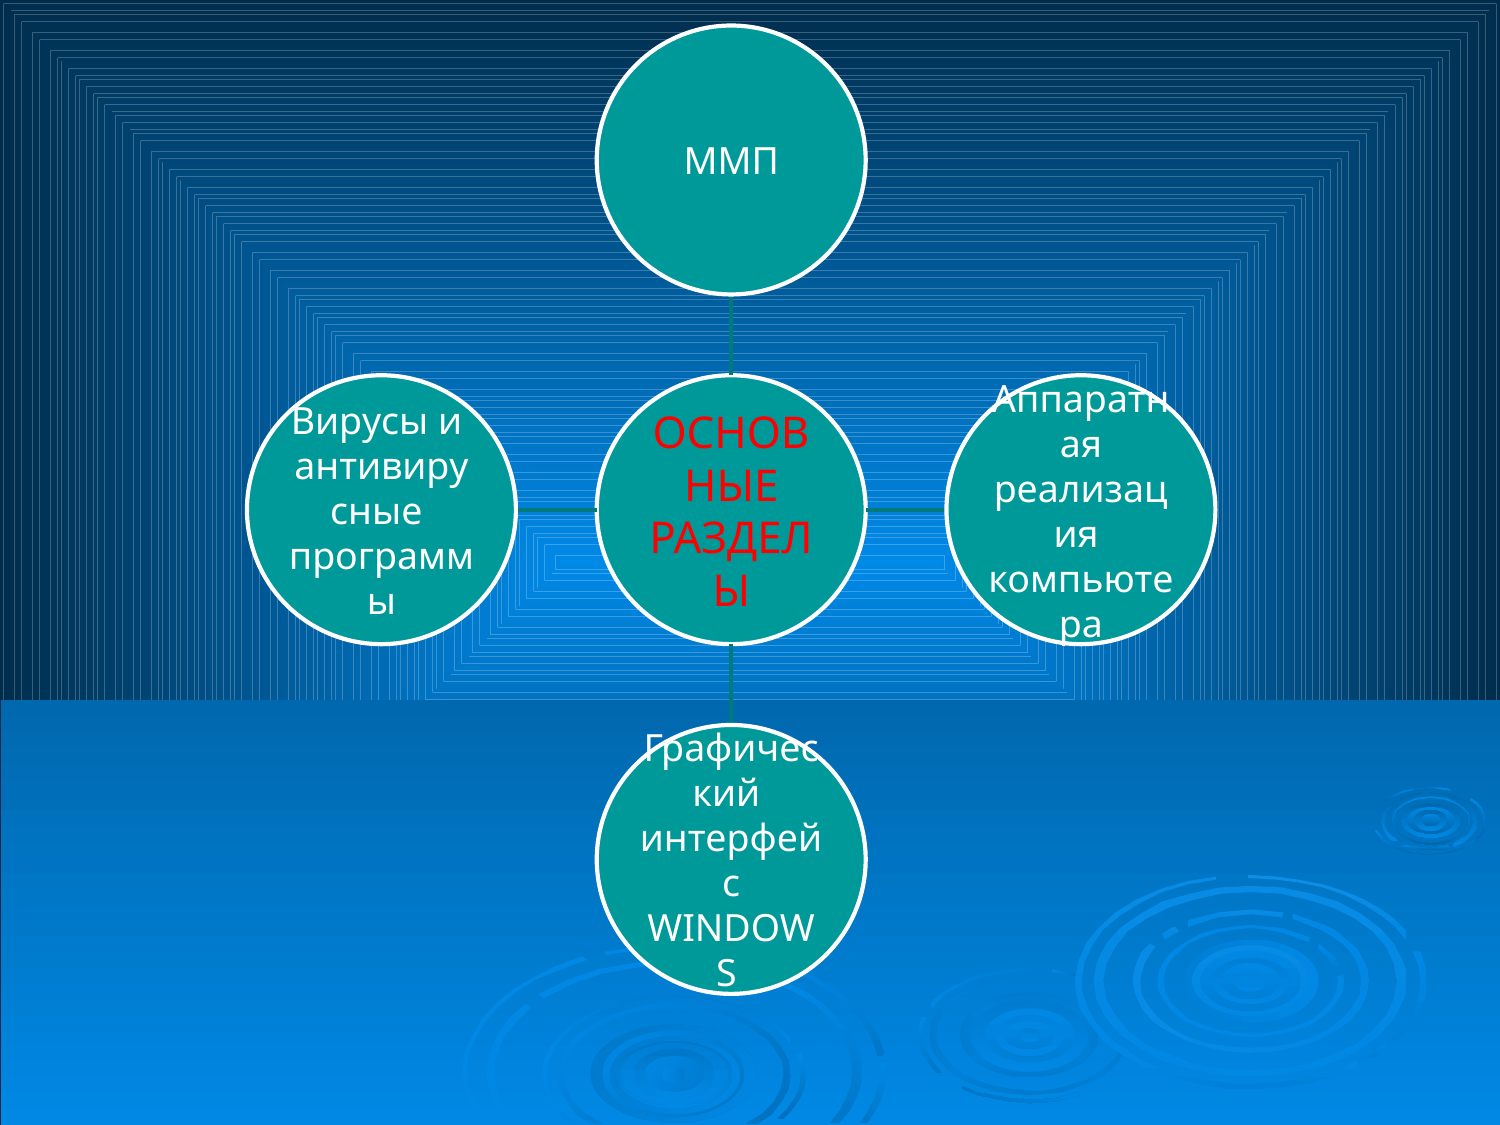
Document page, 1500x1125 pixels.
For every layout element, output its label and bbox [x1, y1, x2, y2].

text_box [0, 24, 1500, 995]
